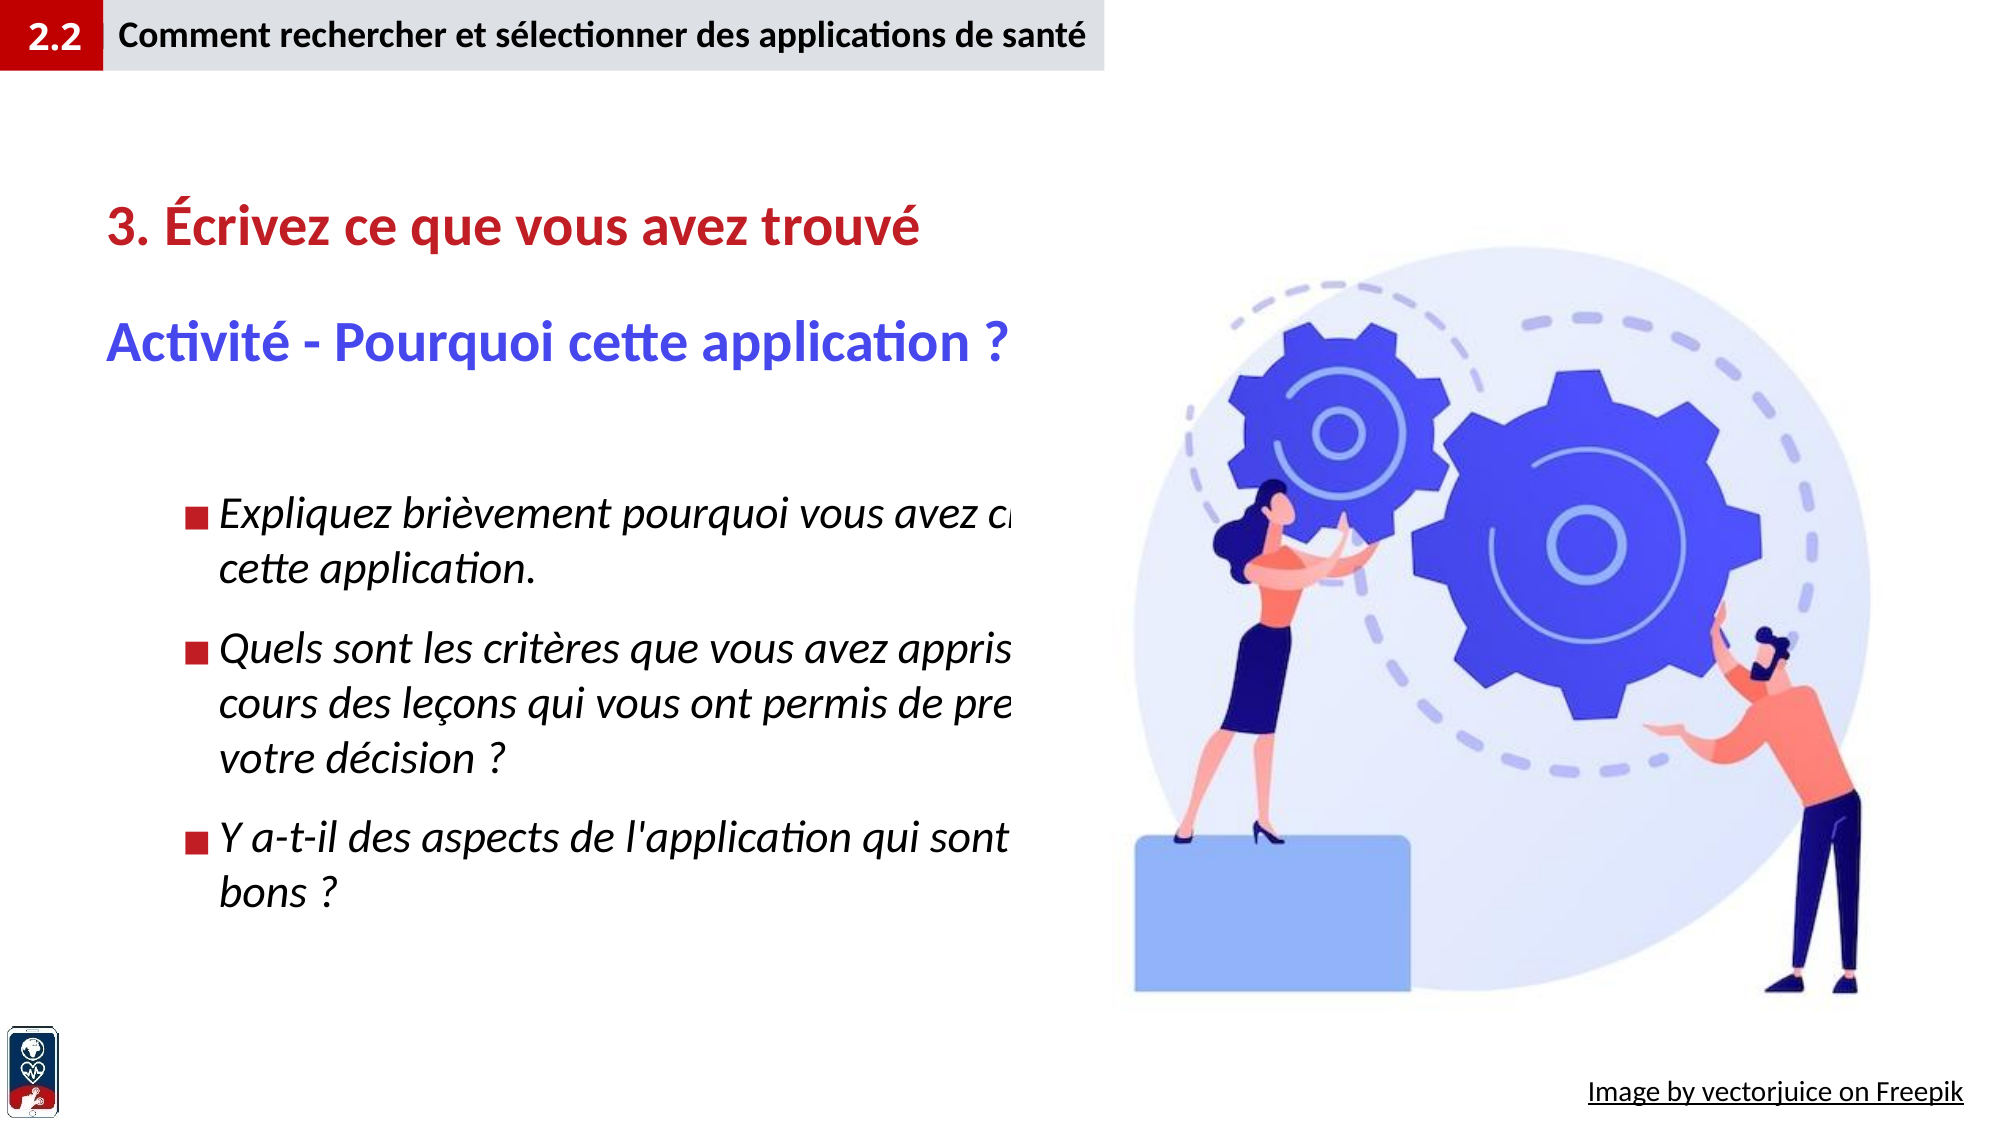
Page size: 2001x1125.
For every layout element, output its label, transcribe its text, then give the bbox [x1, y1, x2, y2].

text_box 2.2 [13, 10, 104, 60]
text_box [0, 0, 103, 71]
picture [1011, 126, 2000, 1116]
text_box Comment rechercher et sélectionner des applications de santé [103, 0, 1105, 71]
title 3. Écrivez ce que vous avez trouvé [91, 177, 1006, 277]
picture [7, 1026, 59, 1118]
list Activité - Pourquoi cette application ? Expliquez brièvement pourquoi vous avez choisi cette application. Quels sont les critères que vous avez appris au cours des leçons qui vous ont permis de prendre votre décision ? Y a-t-il des aspects de l'application qui sont moins bons ? [91, 295, 1006, 1094]
